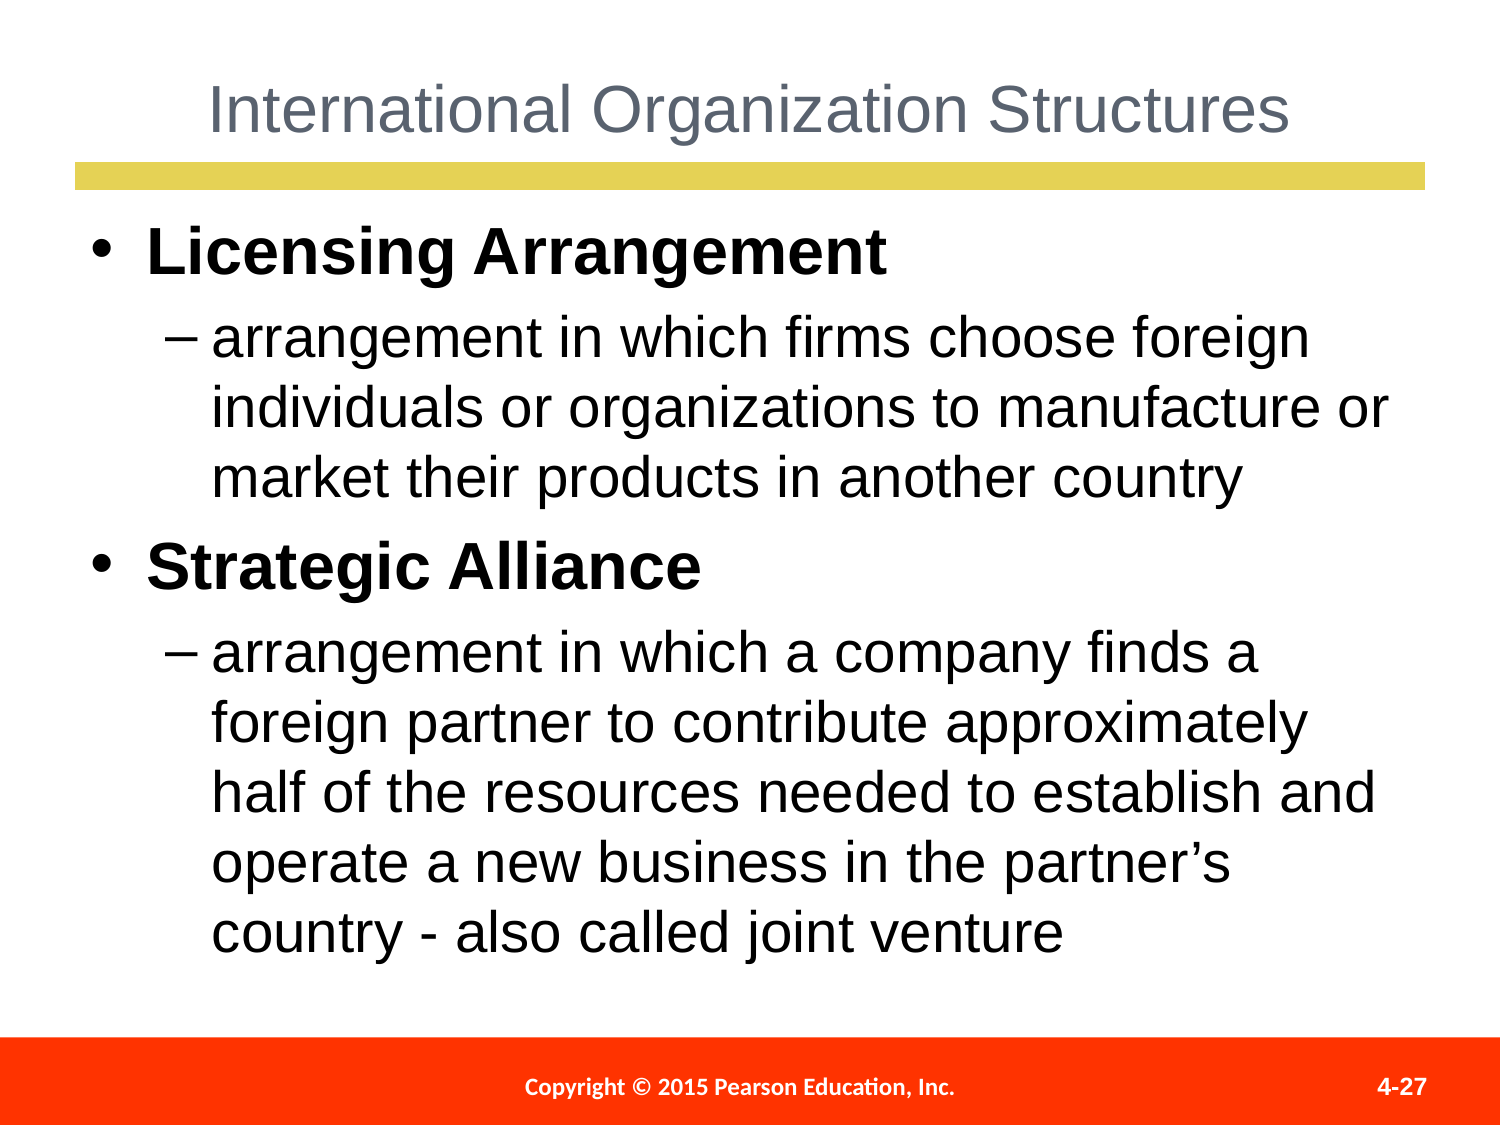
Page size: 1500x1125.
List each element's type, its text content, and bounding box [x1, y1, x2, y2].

list Licensing Arrangement arrangement in which firms choose foreign individuals or organizations to manufacture or market their products in another country Strategic Alliance arrangement in which a company finds a foreign partner to contribute approximately half of the resources needed to establish and operate a new business in the partner’s country - also called joint venture [74, 199, 1426, 1006]
title International Organization Structures [74, 12, 1426, 199]
